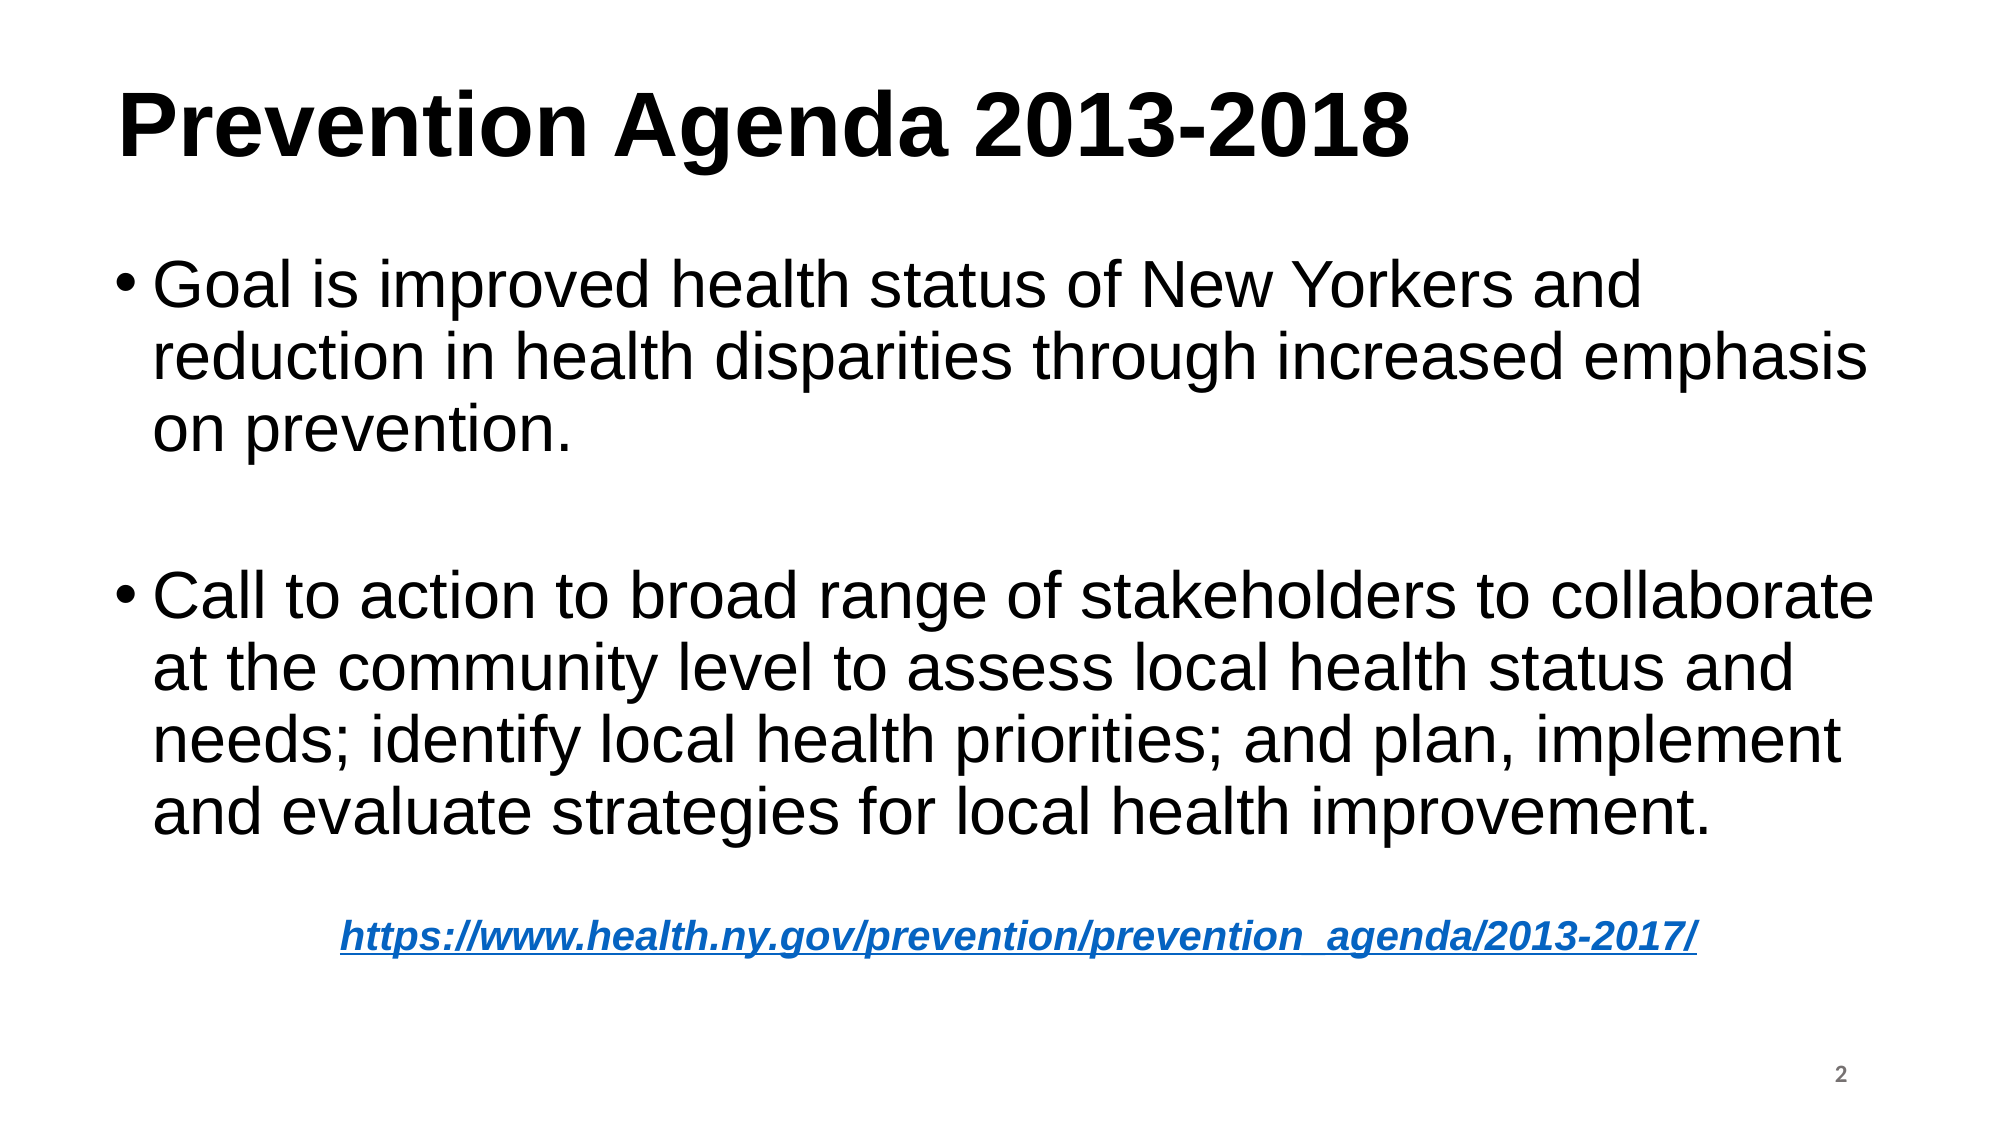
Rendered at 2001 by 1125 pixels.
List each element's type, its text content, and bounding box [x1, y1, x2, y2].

slide_number 2 [1412, 1042, 1863, 1103]
list Goal is improved health status of New Yorkers and reduction in health disparities through increased emphasis on prevention. Call to action to broad range of stakeholders to collaborate at the community level to assess local health status and needs; identify local health priorities; and plan, implement and evaluate strategies for local health improvement. https://www.health.ny.gov/prevention/prevention_agenda/2013-2017/ [99, 242, 1934, 1014]
title Prevention Agenda 2013-2018 [102, 59, 1788, 195]
